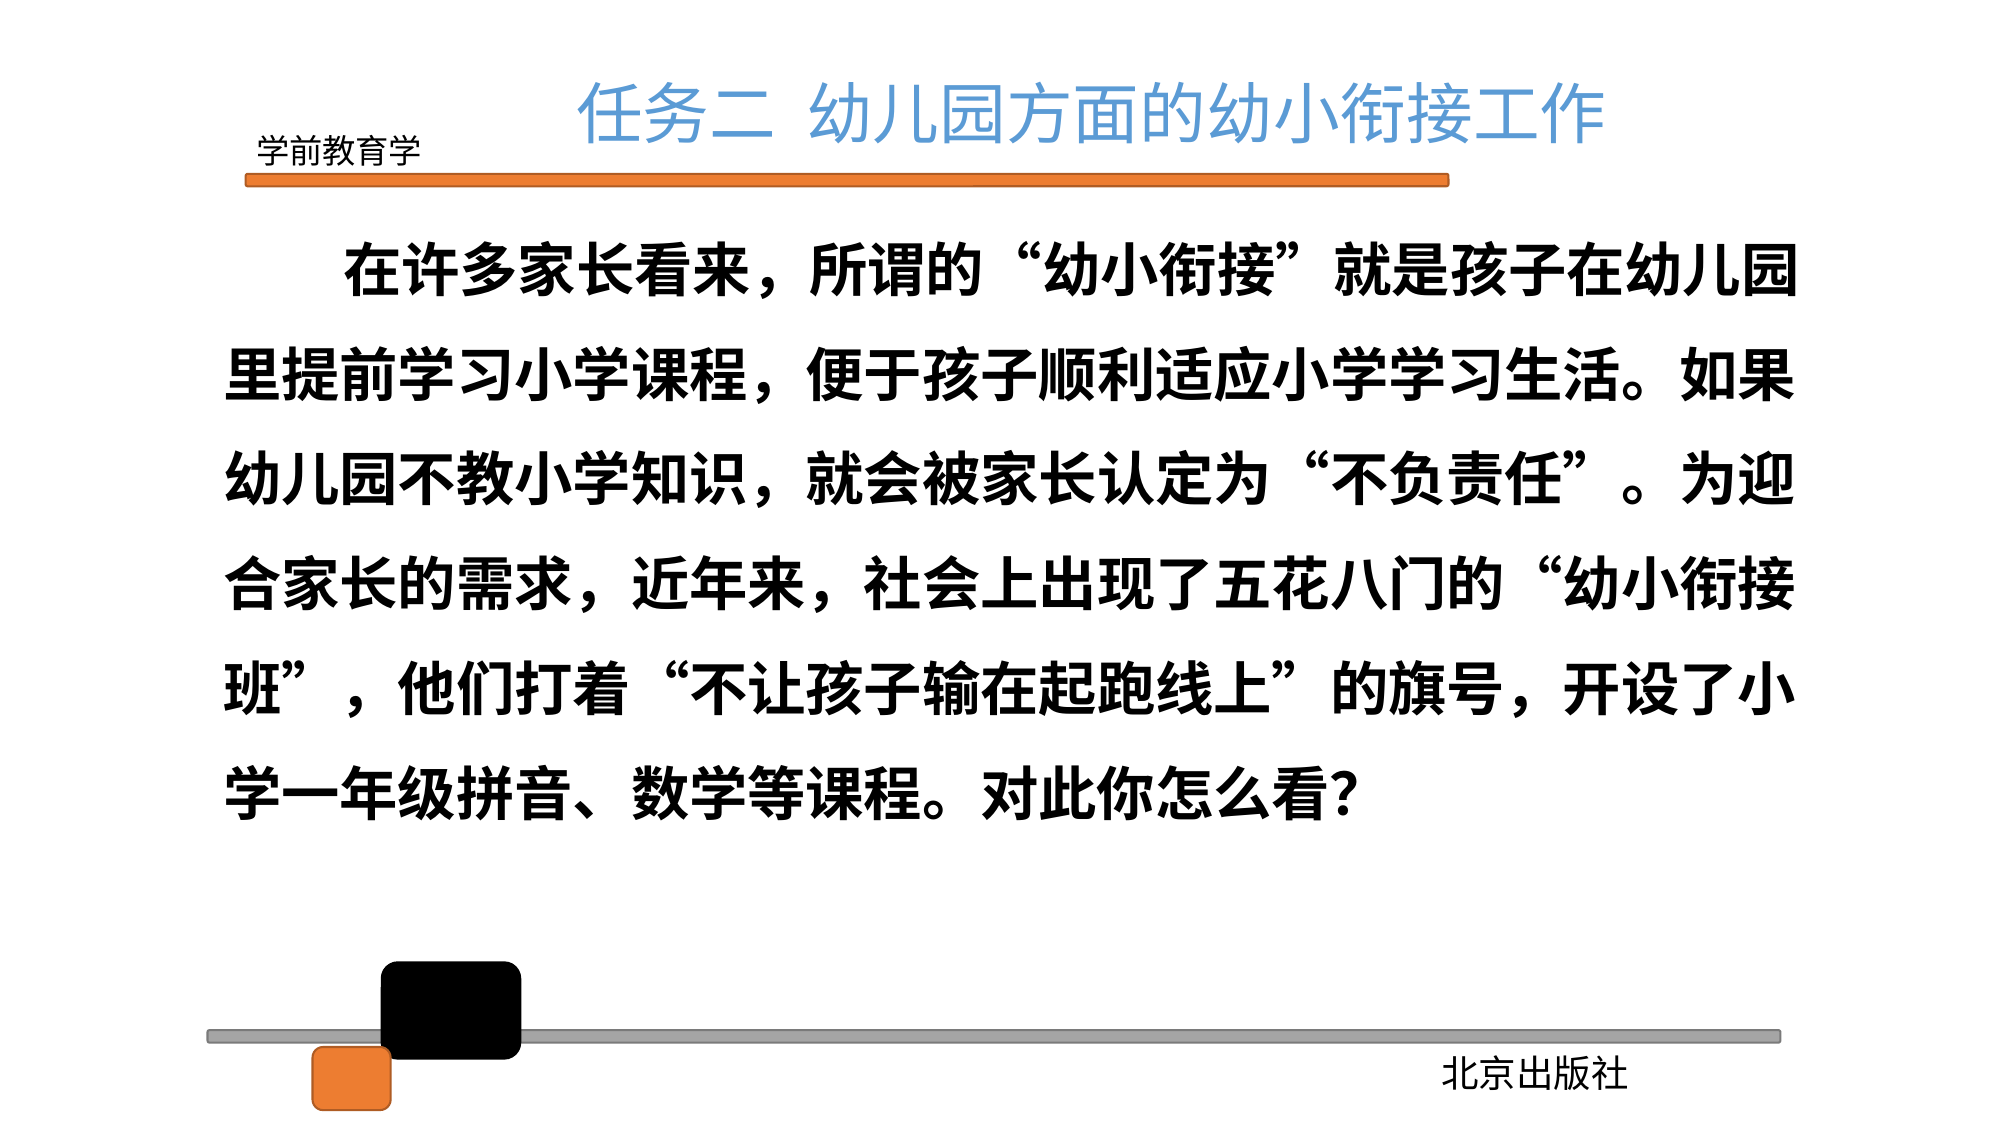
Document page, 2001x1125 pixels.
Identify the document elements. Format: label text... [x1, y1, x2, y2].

text_box 任务二 幼儿园方面的幼小衔接工作 [561, 64, 1702, 160]
text_box 在许多家长看来，所谓的“幼小衔接”就是孩子在幼儿园里提前学习小学课程，便于孩子顺利适应小学学习生活。如果幼儿园不教小学知识，就会被家长认定为“不负责任”。为迎合家长的需求，近年来，社会上出现了五花八门的“幼小衔接班”，他们打着“不让孩子输在起跑线上”的旗号，开设了小学一年级拼音、数学等课程。对此你怎么看？ [208, 190, 1864, 1070]
